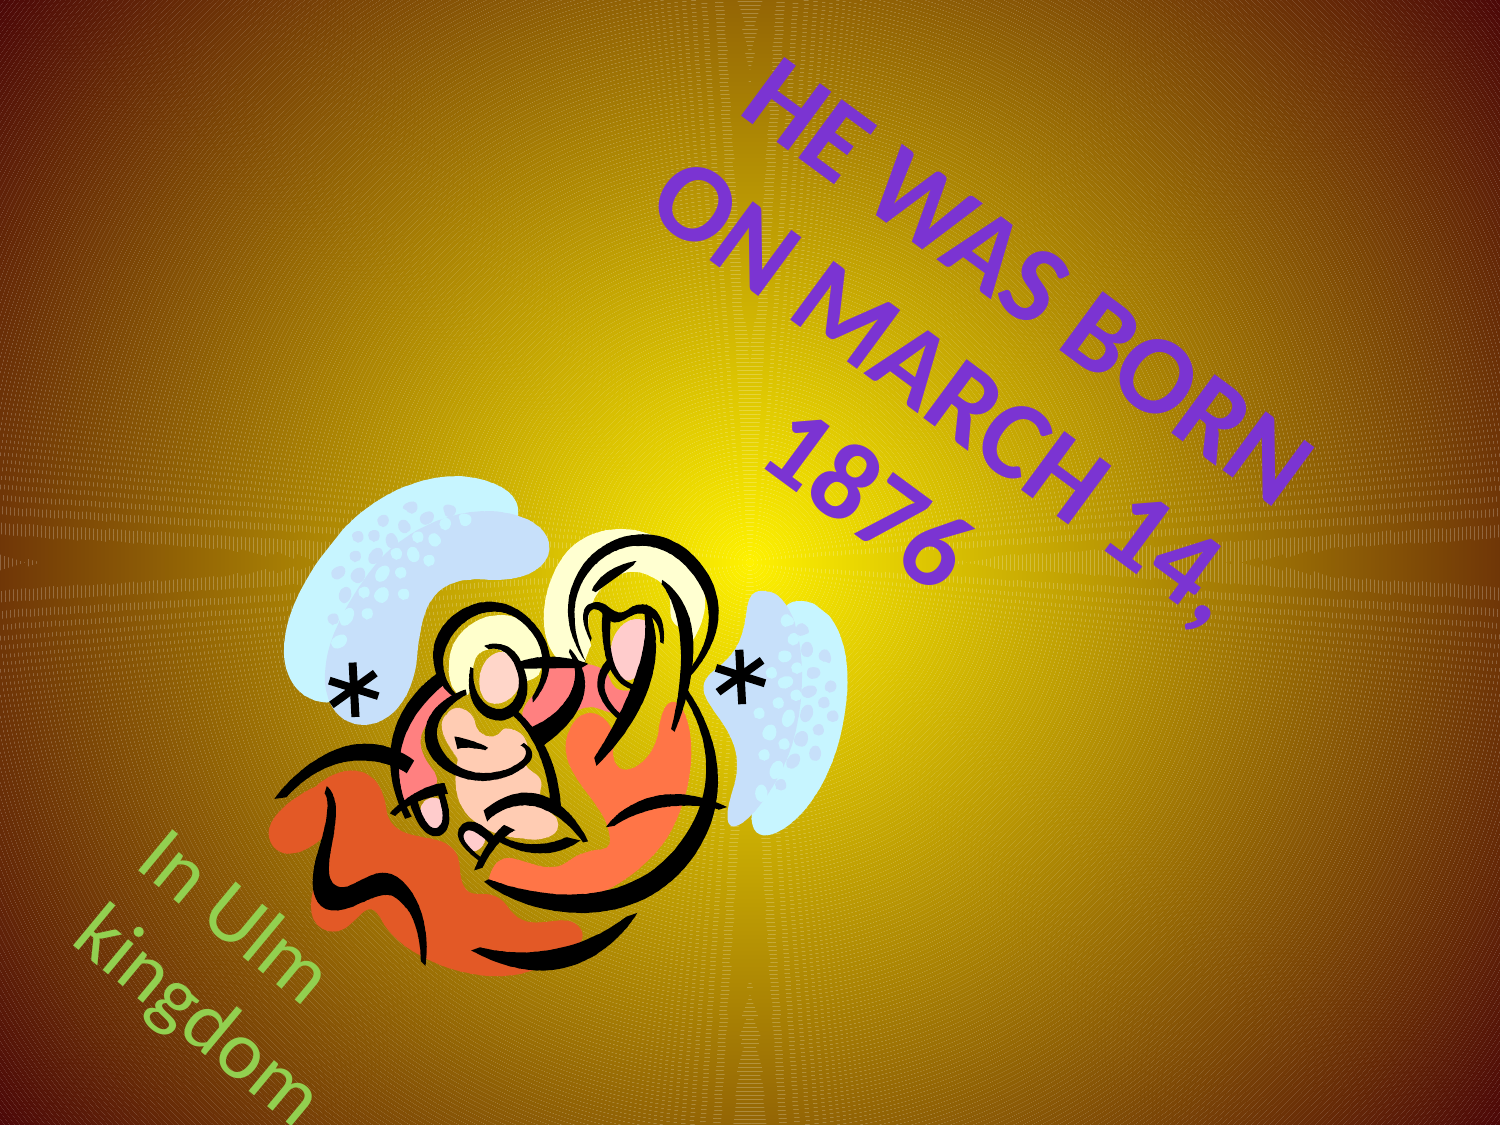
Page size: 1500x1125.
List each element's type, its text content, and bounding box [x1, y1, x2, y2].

text_box He was born on march 14, 1876 [495, 0, 1411, 799]
picture [254, 452, 796, 1019]
text_box In Ulm kingdom [43, 786, 452, 1125]
